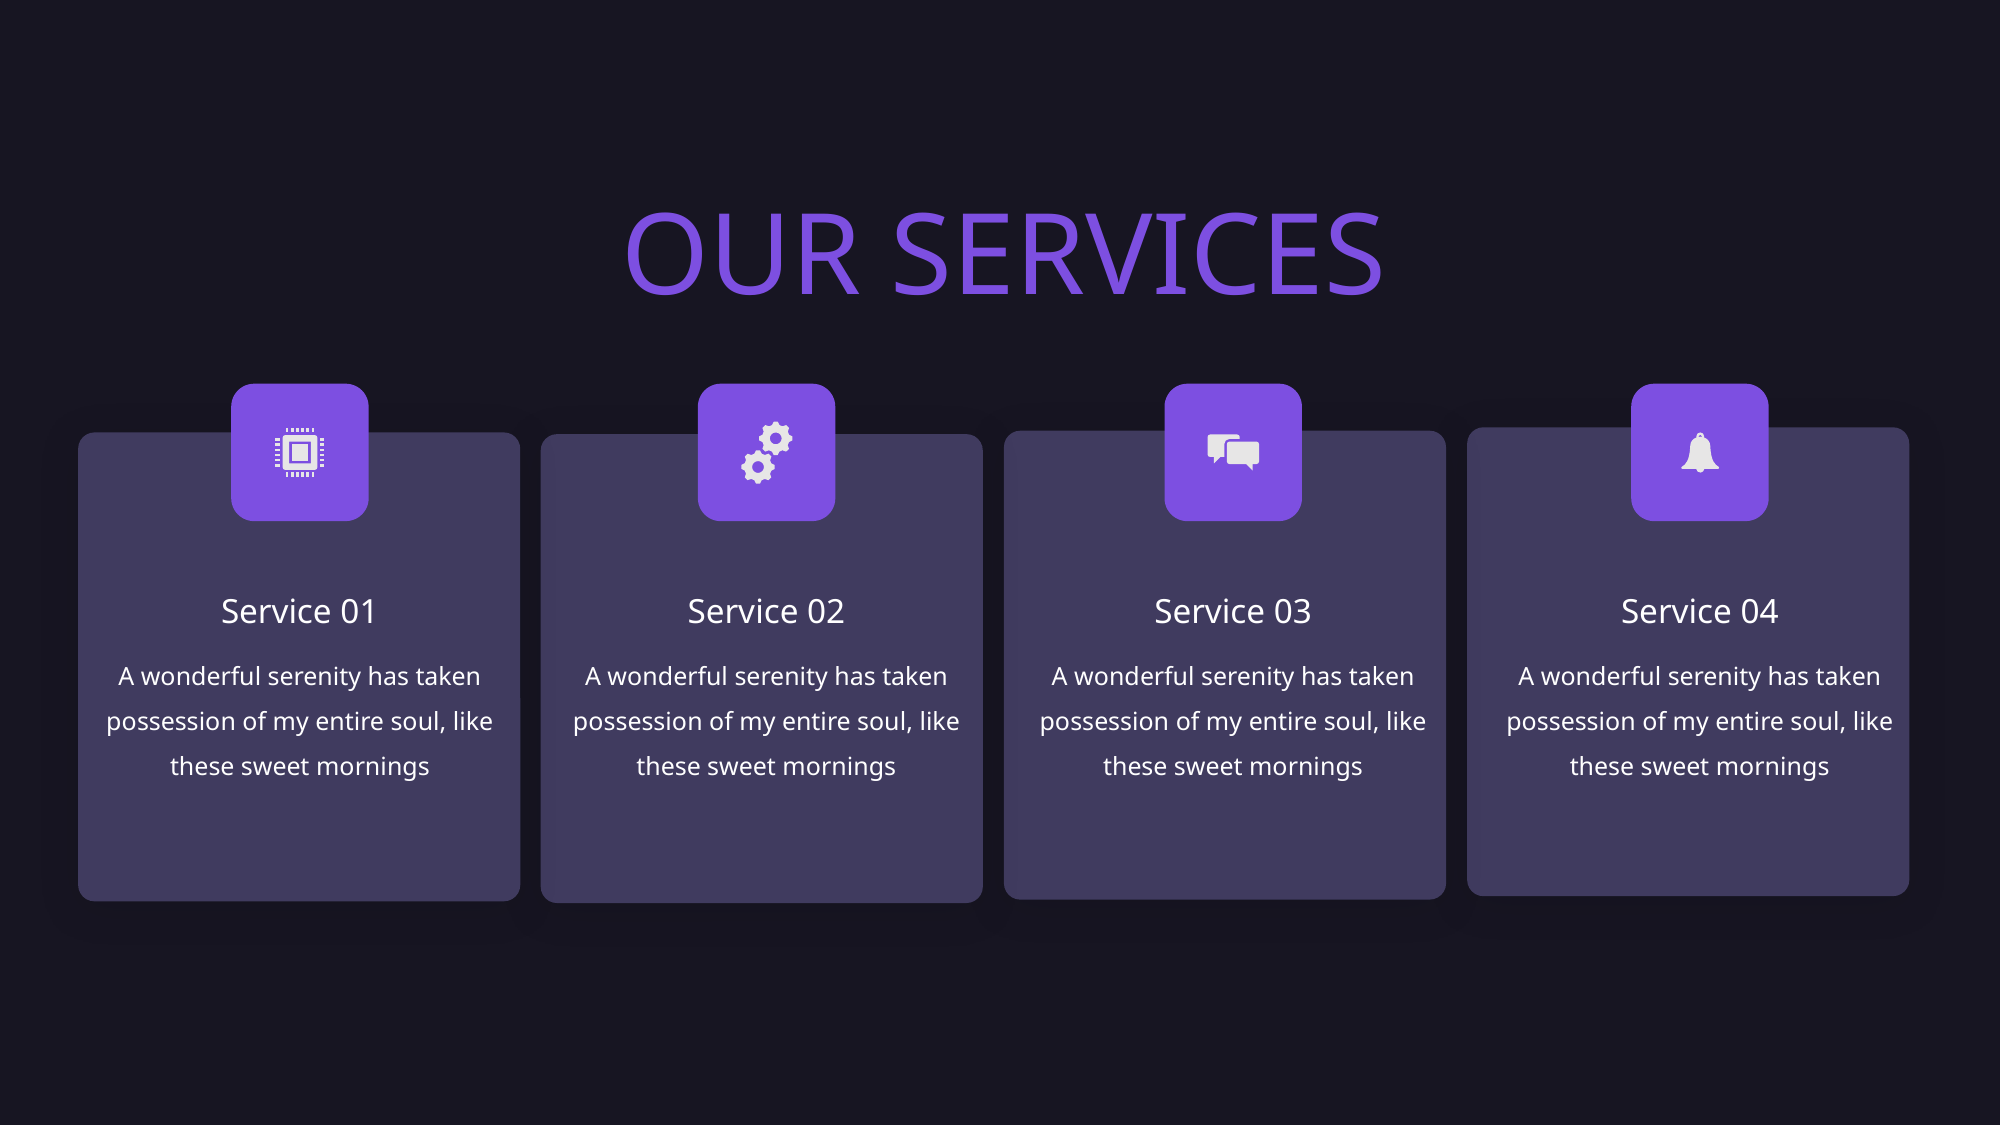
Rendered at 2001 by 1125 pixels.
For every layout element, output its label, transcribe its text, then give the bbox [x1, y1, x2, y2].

text_box [77, 431, 522, 903]
text_box Service 01 [143, 582, 457, 638]
text_box A wonderful serenity has taken possession of my entire soul, like these sweet mornings [84, 638, 516, 788]
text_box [1207, 434, 1259, 471]
text_box [1163, 382, 1304, 523]
text_box Service 04 [1543, 582, 1857, 638]
text_box Service 02 [610, 582, 924, 638]
text_box Service 03 [1076, 582, 1390, 638]
text_box OUR SERVICES [519, 176, 1489, 322]
text_box [230, 382, 370, 523]
text_box [696, 382, 837, 523]
text_box [1630, 382, 1770, 523]
text_box [1466, 426, 1911, 898]
text_box A wonderful serenity has taken possession of my entire soul, like these sweet mornings [1484, 638, 1916, 788]
text_box [1002, 429, 1448, 901]
text_box A wonderful serenity has taken possession of my entire soul, like these sweet mornings [551, 638, 983, 788]
text_box [539, 433, 984, 905]
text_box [269, 421, 331, 484]
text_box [741, 421, 793, 484]
text_box A wonderful serenity has taken possession of my entire soul, like these sweet mornings [1017, 638, 1449, 788]
text_box [1681, 432, 1720, 473]
